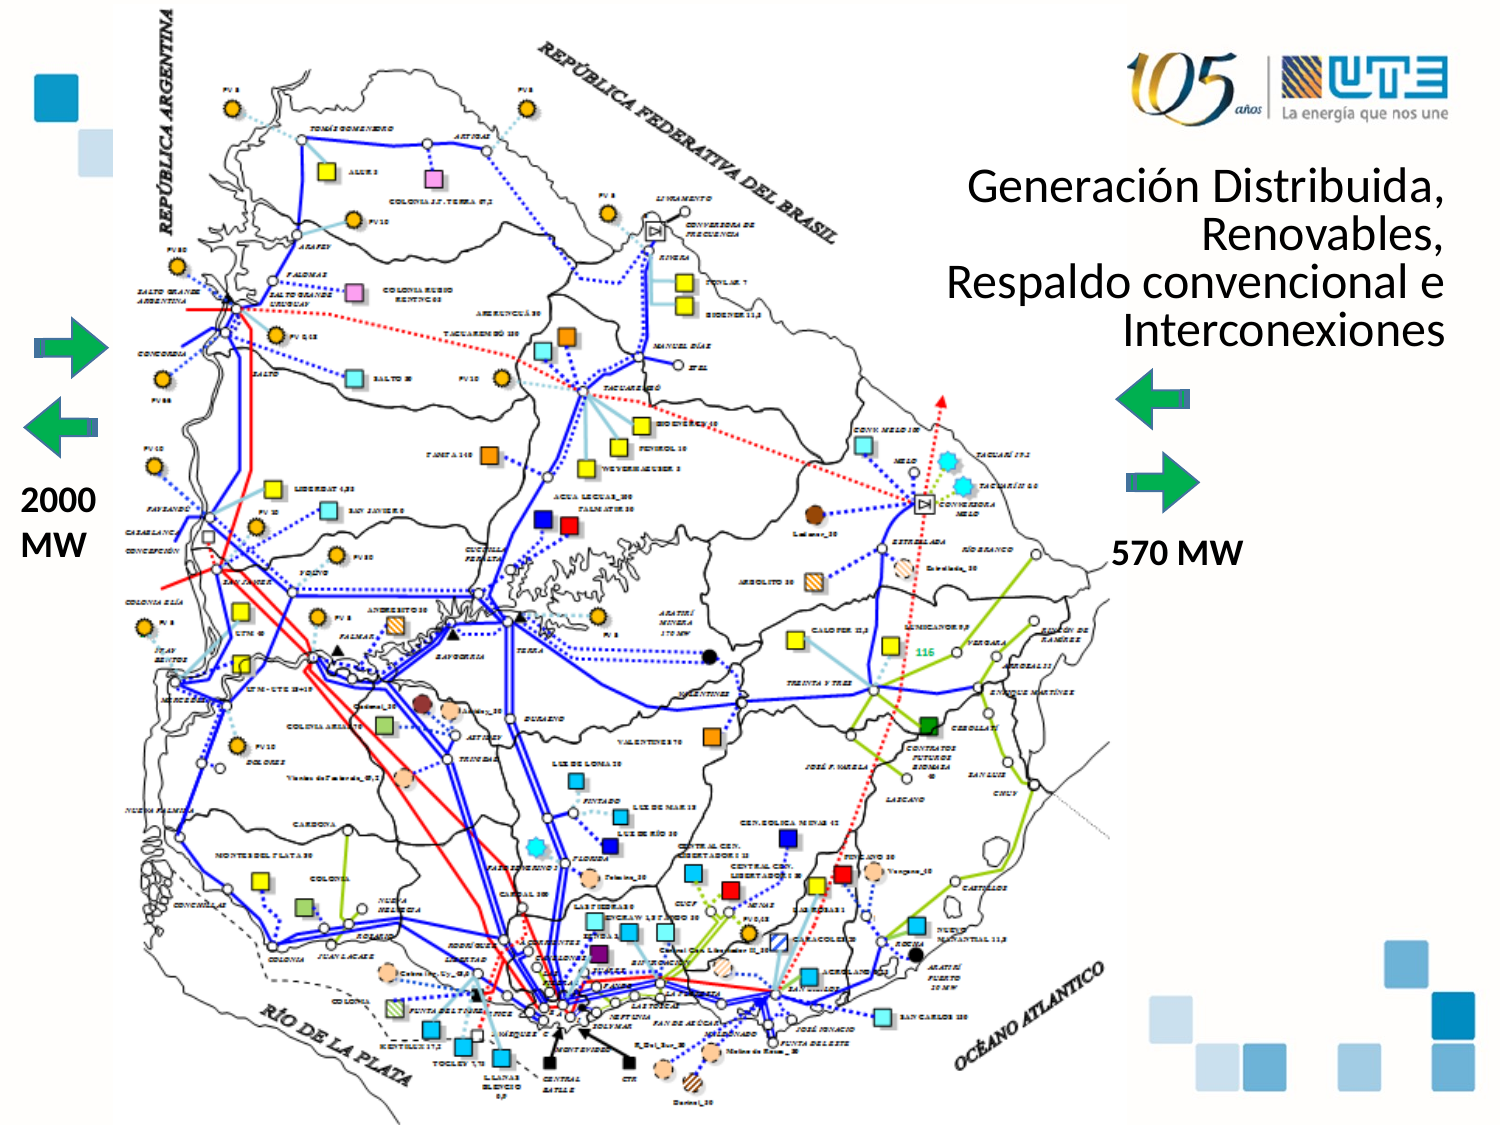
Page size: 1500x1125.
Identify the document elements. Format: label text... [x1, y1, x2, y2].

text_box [5, 4, 1273, 1125]
picture [0, 0, 1500, 1125]
text_box Generación Distribuida, Renovables, Respaldo convencional e Interconexiones [1273, 137, 1461, 384]
